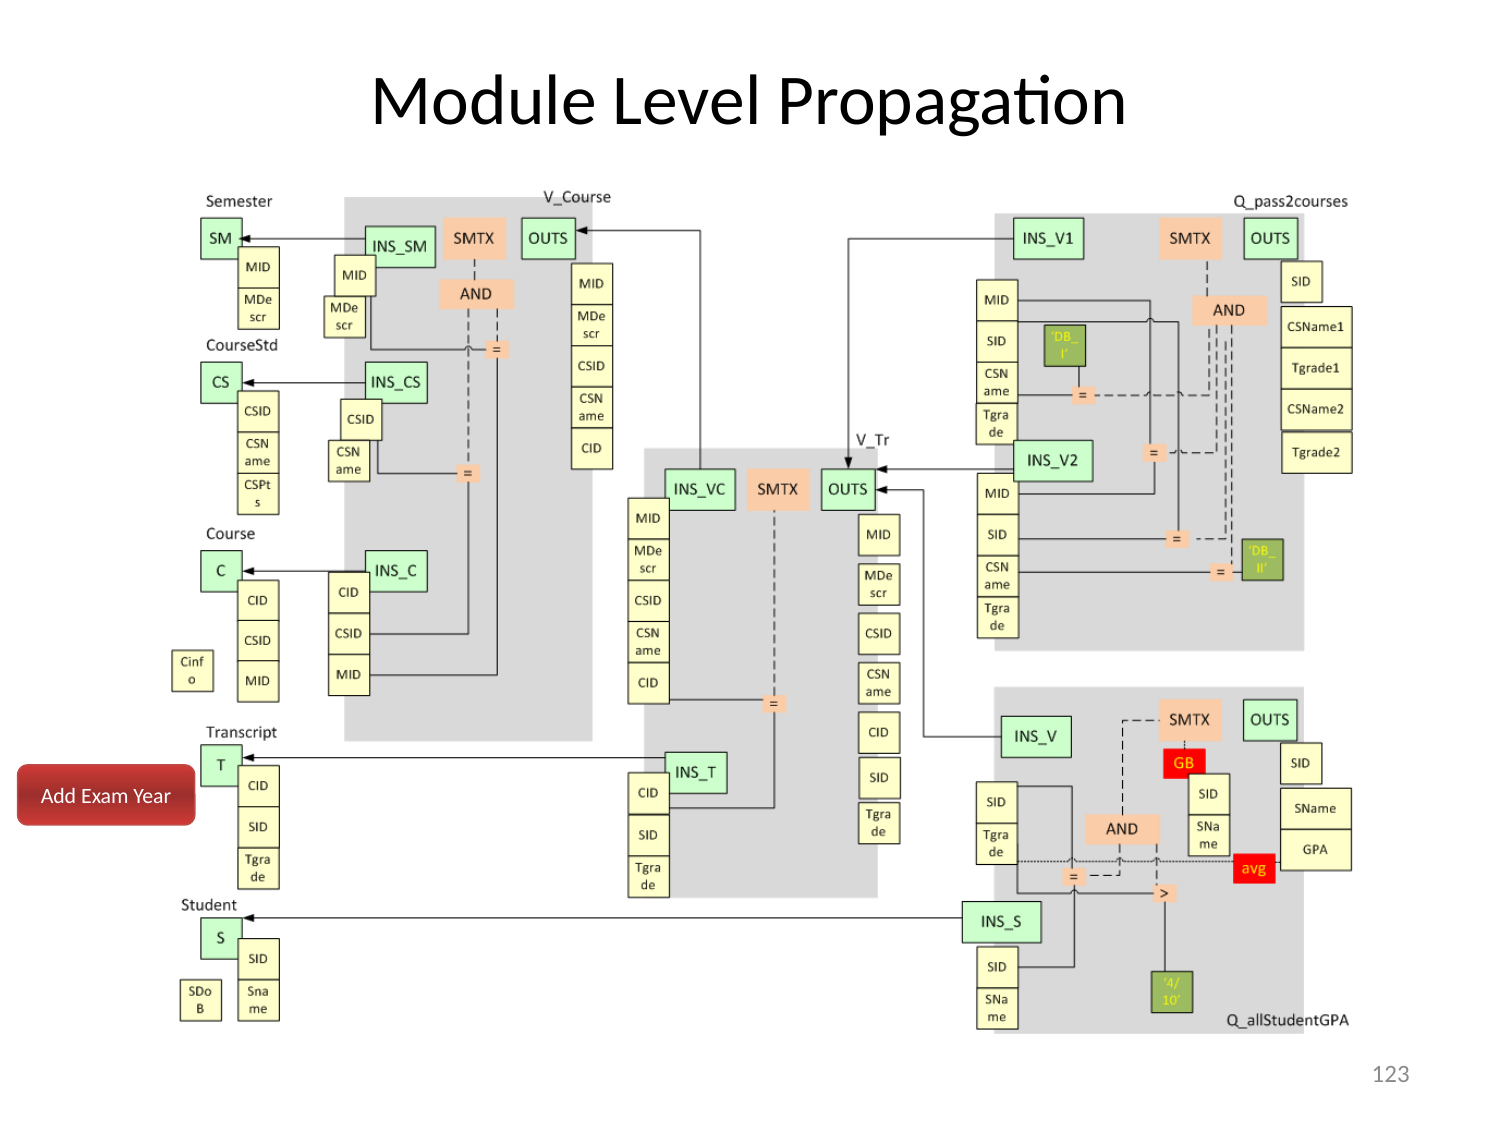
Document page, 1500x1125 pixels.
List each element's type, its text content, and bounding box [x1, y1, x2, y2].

text_box Add Exam Year [17, 764, 165, 825]
title Module Level Propagation [75, 45, 1425, 233]
slide_number 123 [1074, 1042, 1425, 1103]
picture [170, 184, 1353, 1034]
